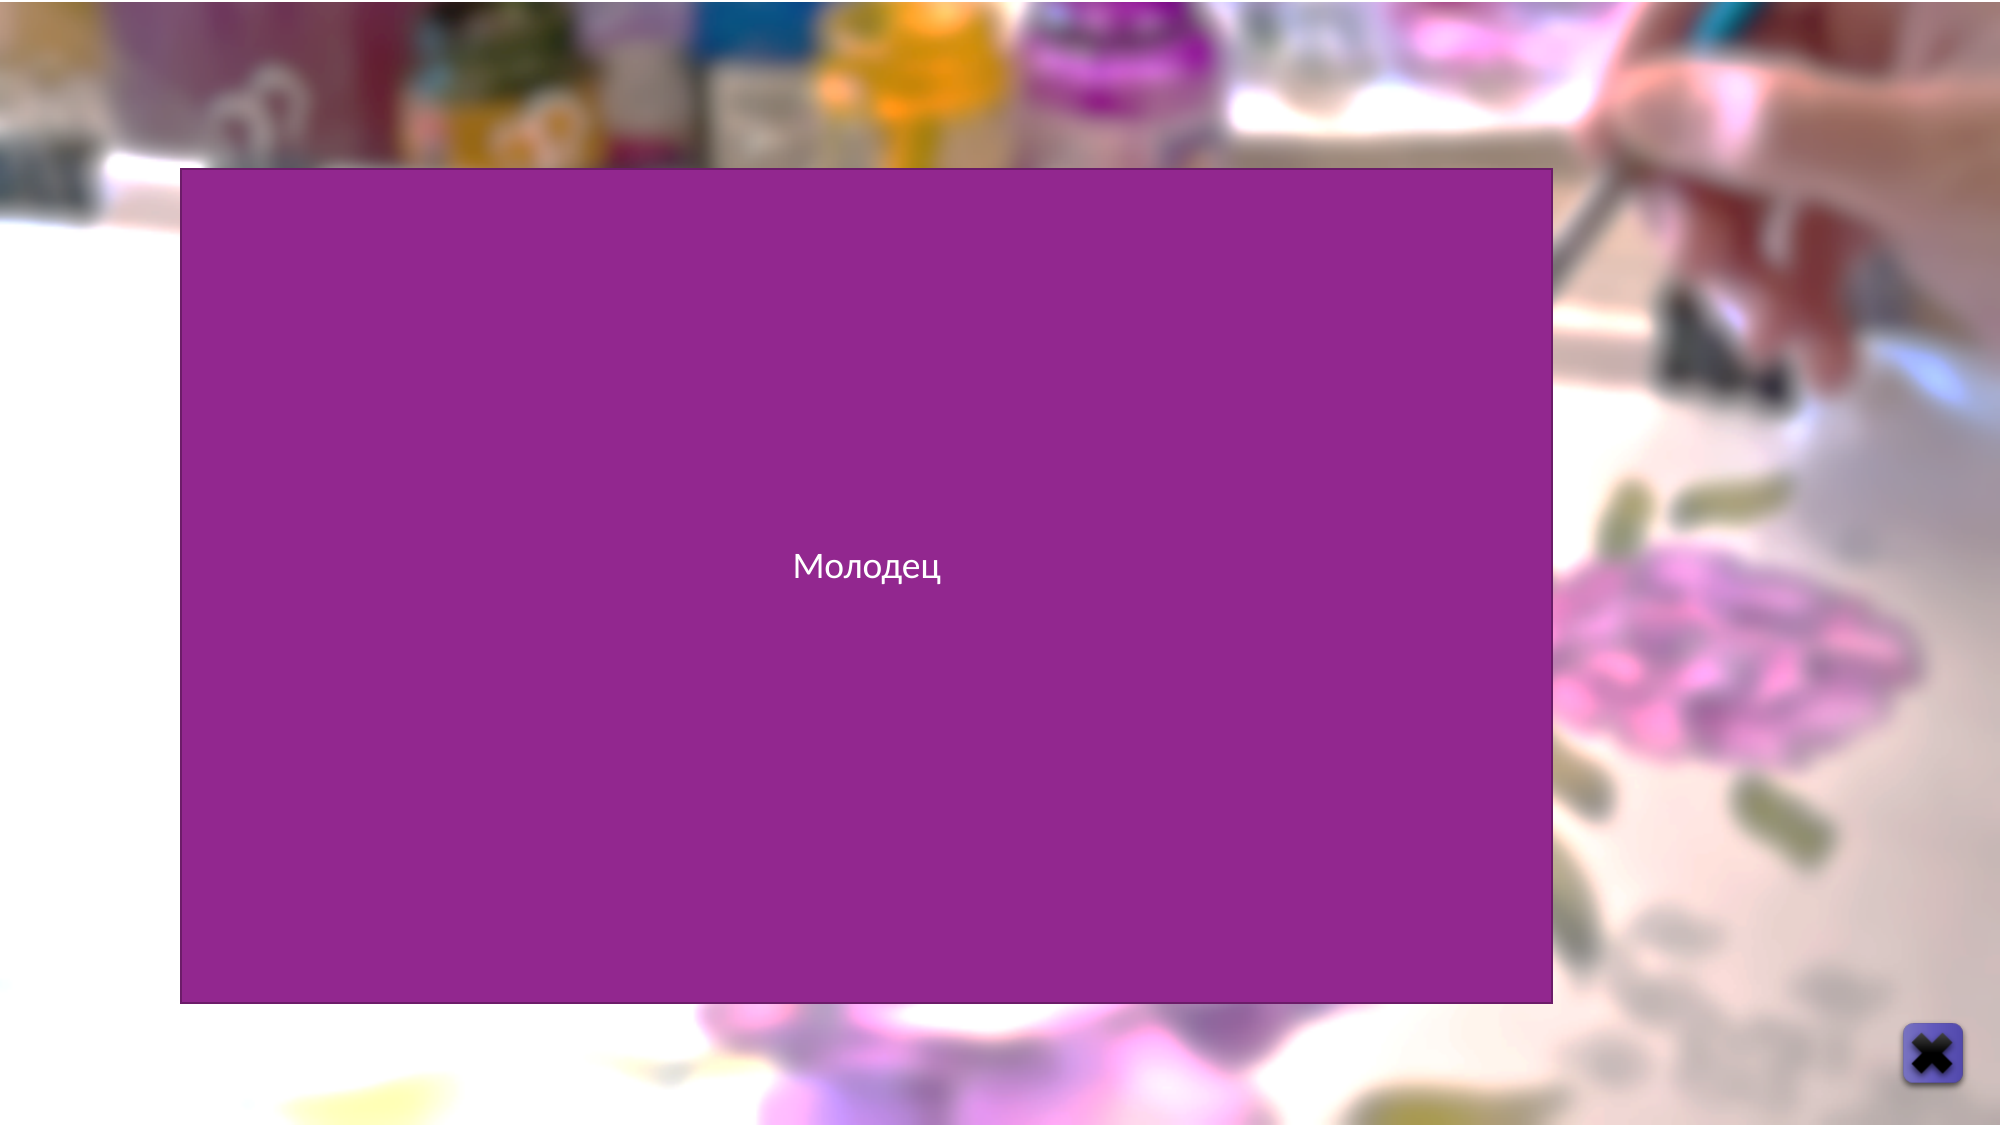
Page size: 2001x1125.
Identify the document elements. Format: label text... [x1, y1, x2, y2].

list Молодец Молодец [181, 303, 1907, 1017]
picture [0, 2, 2001, 1125]
text_box Молодец [180, 168, 1553, 1004]
